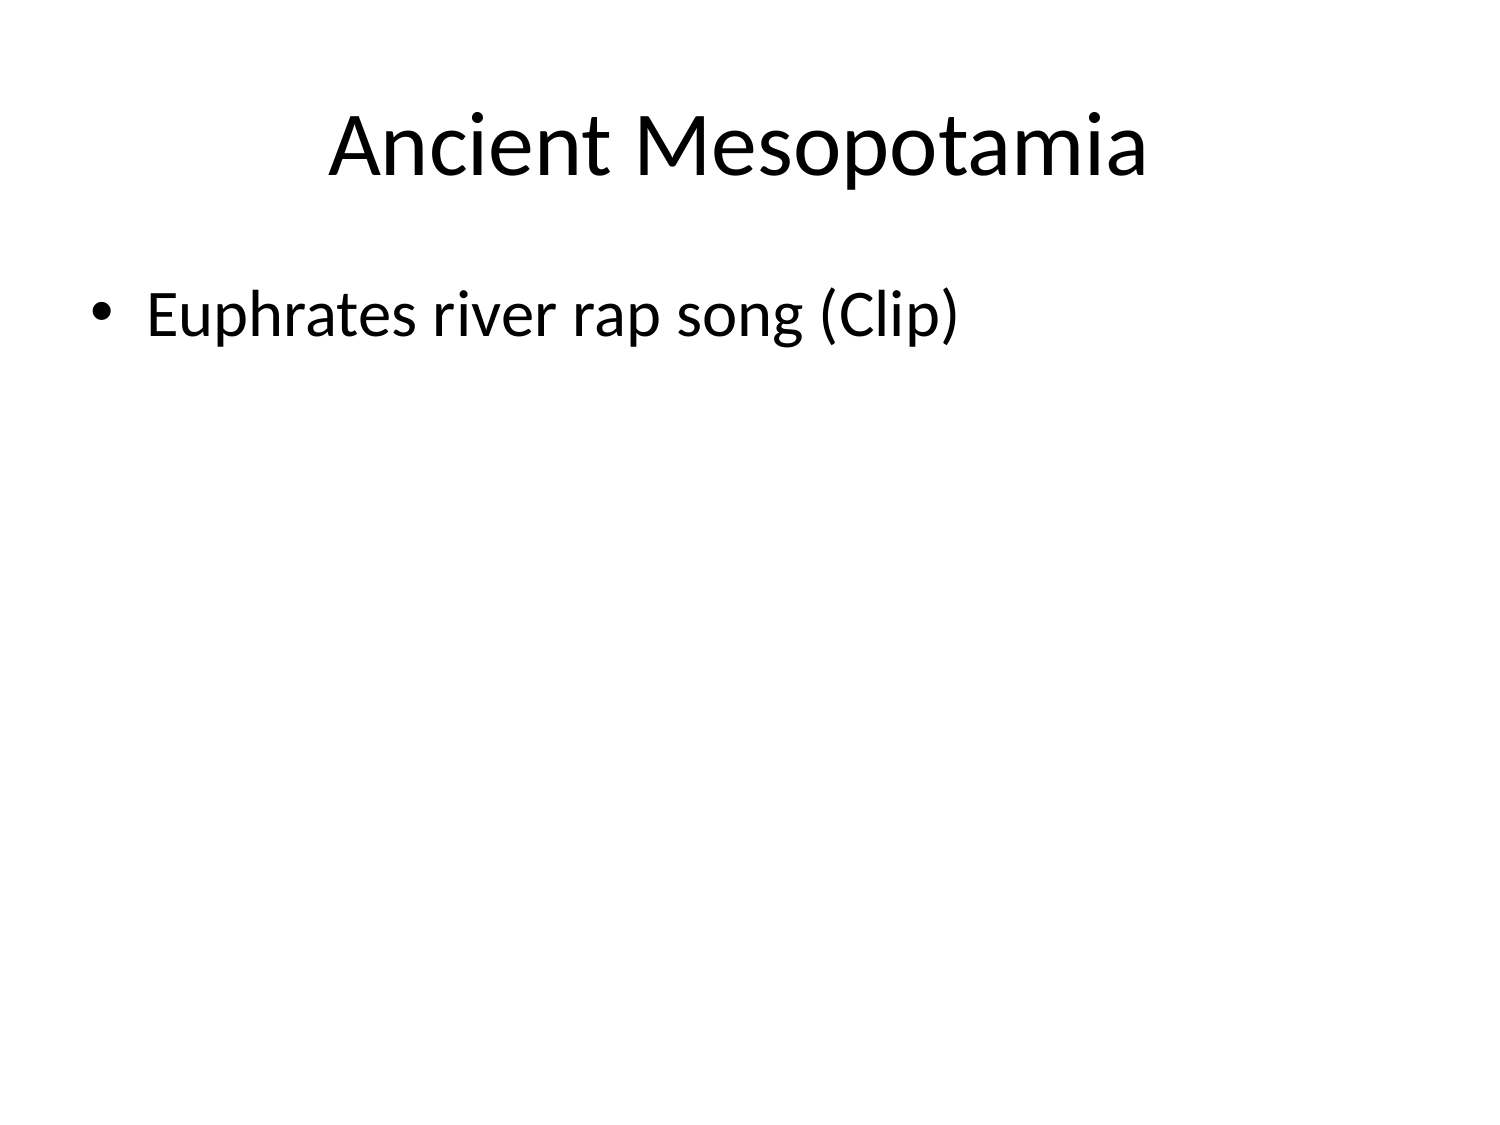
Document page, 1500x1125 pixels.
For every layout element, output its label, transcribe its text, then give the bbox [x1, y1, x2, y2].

title Ancient Mesopotamia [75, 45, 1425, 233]
list Euphrates river rap song (Clip) [75, 262, 1425, 1005]
